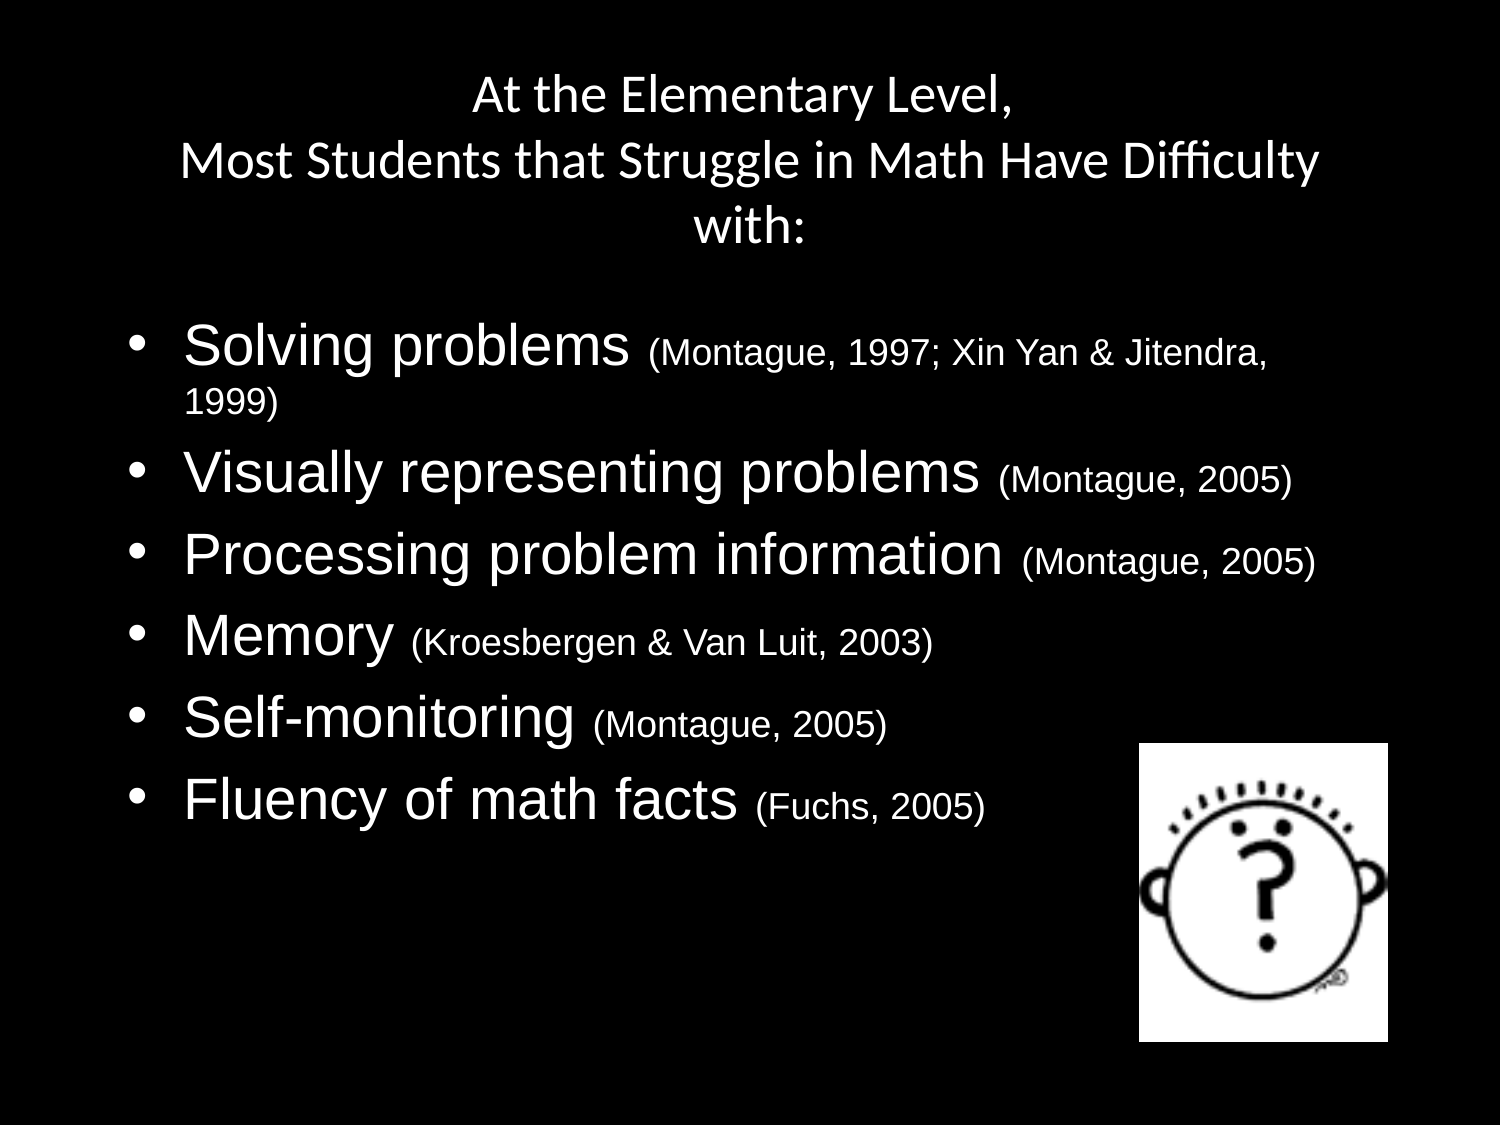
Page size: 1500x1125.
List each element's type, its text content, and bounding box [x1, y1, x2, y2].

list Solving problems (Montague, 1997; Xin Yan & Jitendra, 1999) Visually representing problems (Montague, 2005) Processing problem information (Montague, 2005) Memory (Kroesbergen & Van Luit, 2003) Self-monitoring (Montague, 2005) Fluency of math facts (Fuchs, 2005) [112, 299, 1388, 1000]
picture [1139, 743, 1388, 1042]
title At the Elementary Level, Most Students that Struggle in Math Have Difficulty with: [112, 49, 1388, 263]
